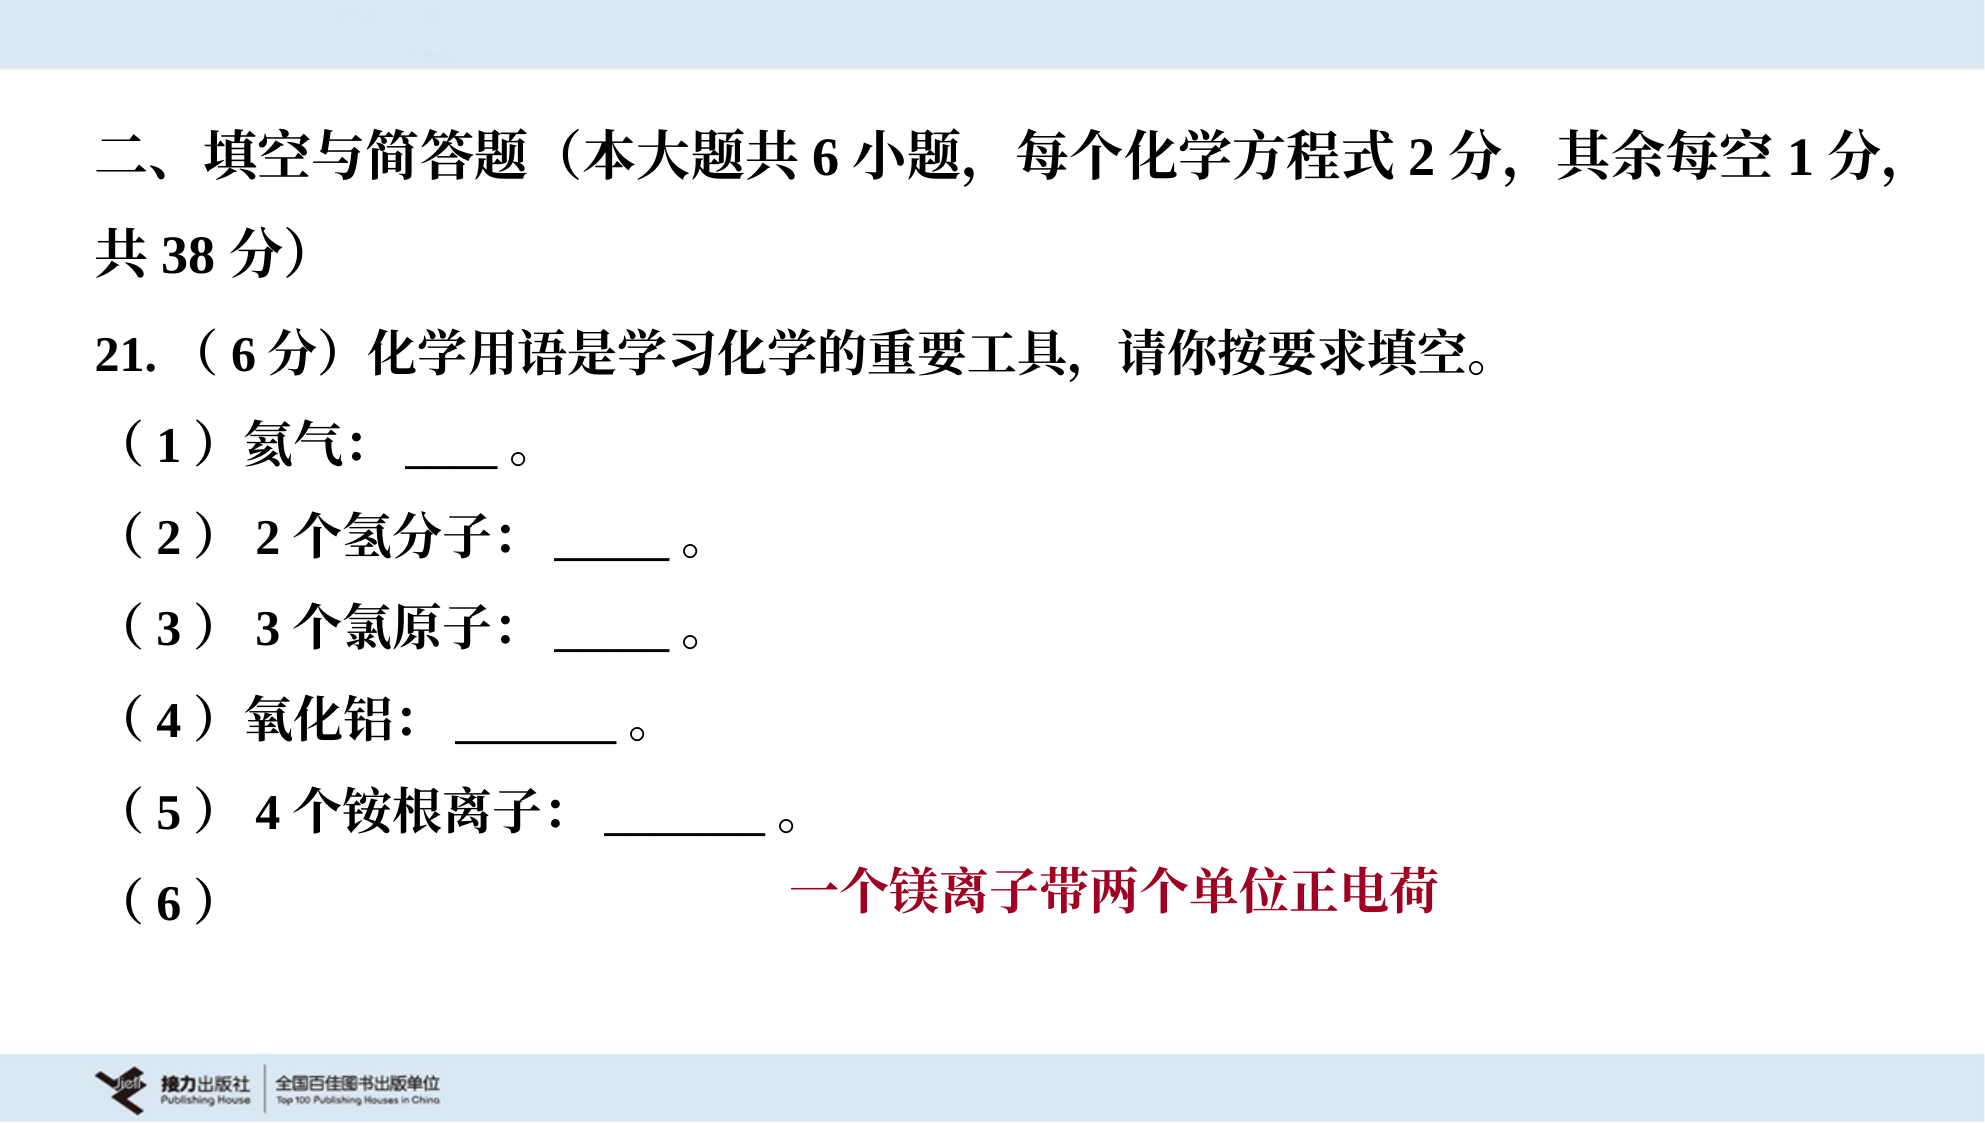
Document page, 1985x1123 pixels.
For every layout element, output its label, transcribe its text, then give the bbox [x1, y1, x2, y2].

text_box 一个镁离子带两个单位正电荷 [770, 832, 1460, 920]
picture [0, 0, 1985, 1122]
text_box 二、填空与简答题（本大题共6小题，每个化学方程式2分，其余每空1分， 共38分） [94, 88, 1892, 293]
text_box 21.（6分）化学用语是学习化学的重要工具，请你按要求填空。 [94, 293, 1892, 381]
